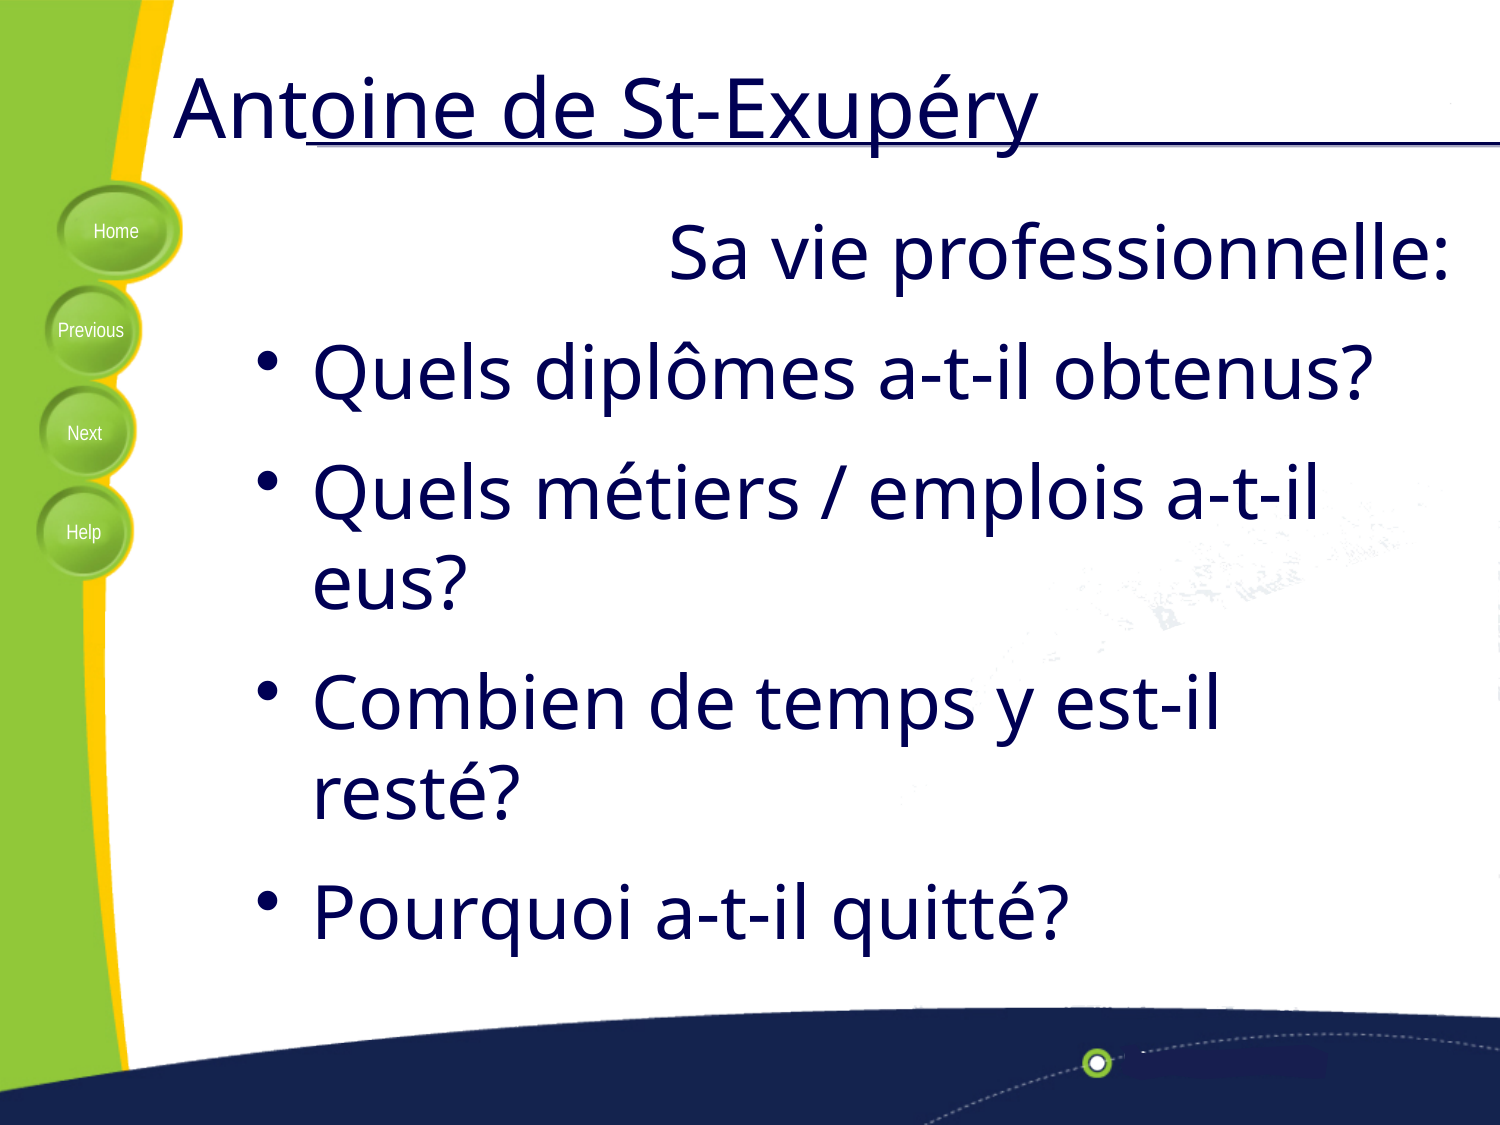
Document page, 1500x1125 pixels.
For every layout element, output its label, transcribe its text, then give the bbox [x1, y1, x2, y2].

picture [0, 0, 1500, 1125]
list Sa vie professionnelle: Quels diplômes a-t-il obtenus? Quels métiers / emplois a-t-il eus? Combien de temps y est-il resté? Pourquoi a-t-il quitté? [240, 197, 1467, 917]
title Antoine de St-Exupéry [158, 24, 1472, 186]
